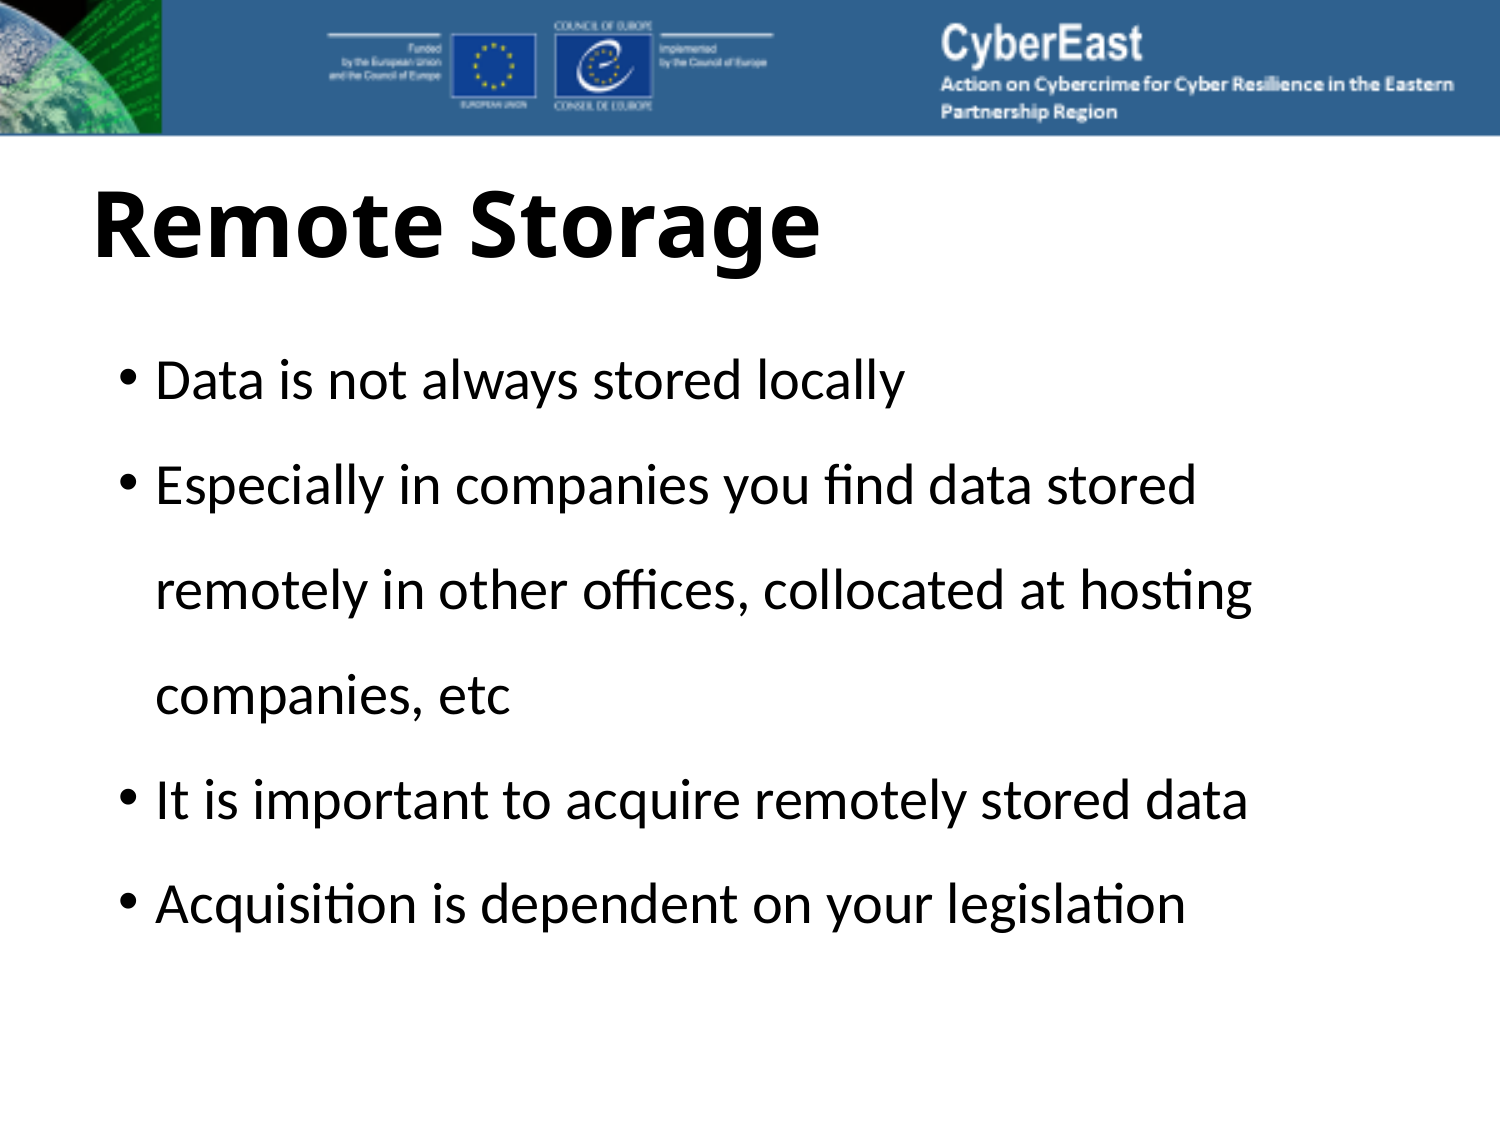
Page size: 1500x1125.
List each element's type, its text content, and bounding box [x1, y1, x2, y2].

picture [0, 0, 1500, 1125]
title Remote Storage [75, 156, 1425, 300]
list Data is not always stored locally Especially in companies you find data stored remotely in other offices, collocated at hosting companies, etc It is important to acquire remotely stored data Acquisition is dependent on your legislation [103, 299, 1397, 1014]
